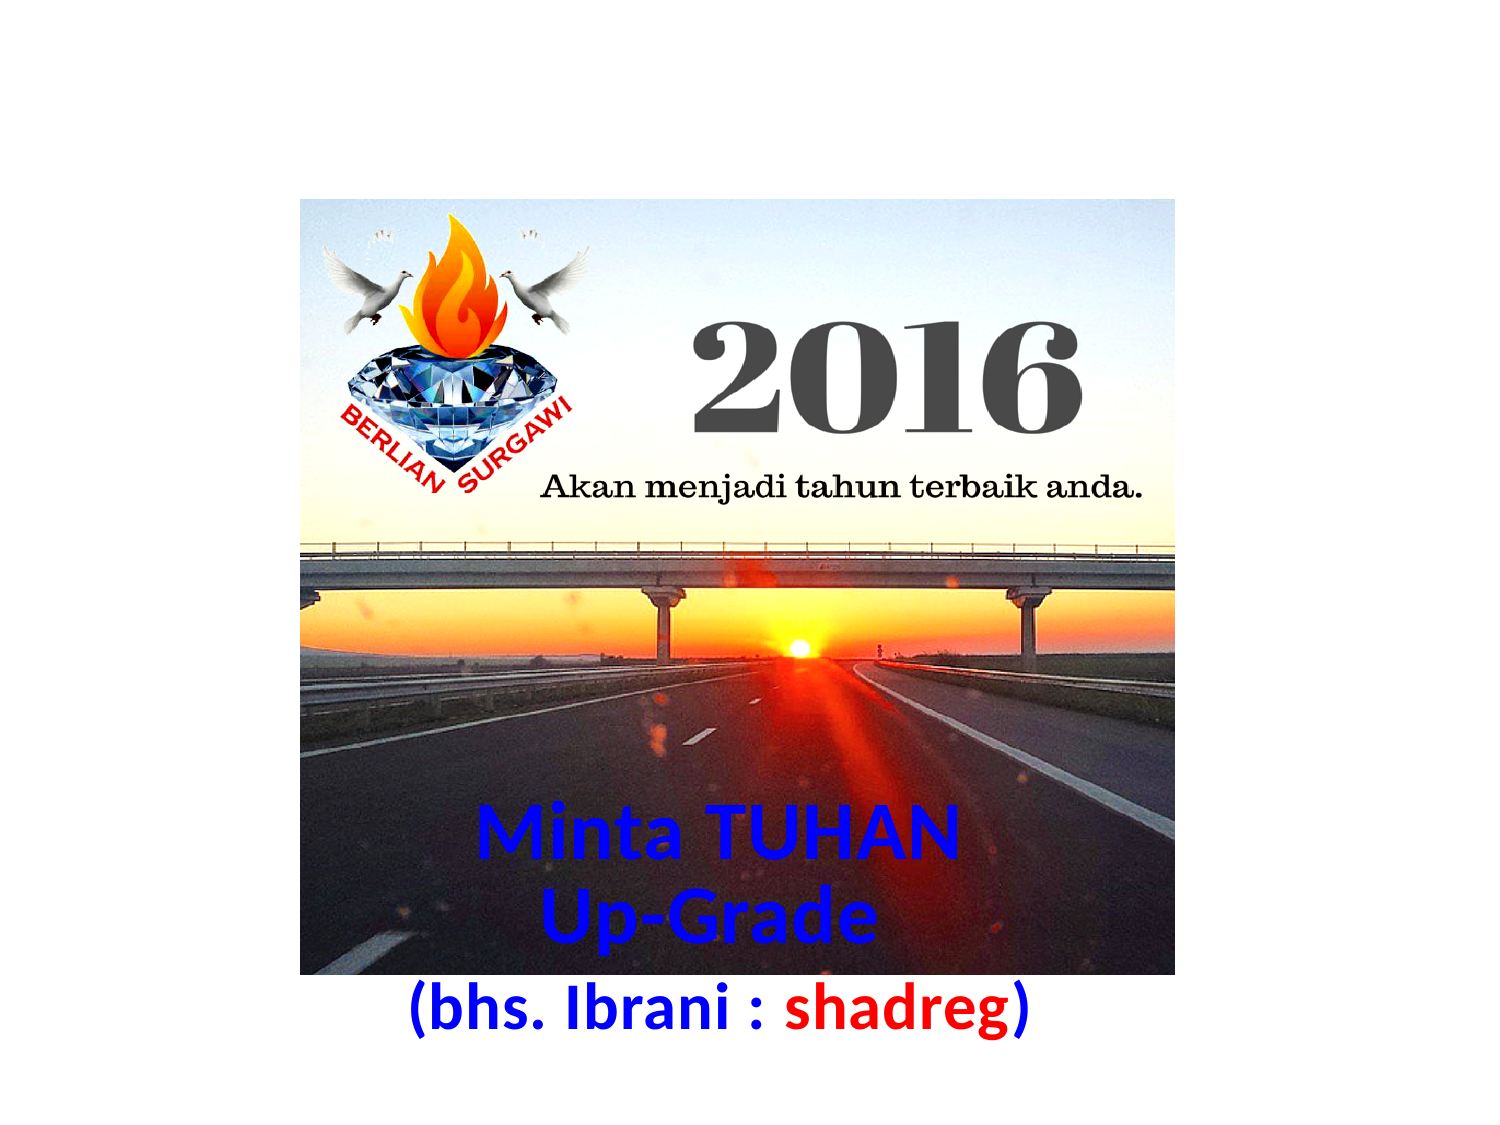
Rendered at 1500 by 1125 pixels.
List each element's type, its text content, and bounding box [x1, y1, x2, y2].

picture [287, 199, 1176, 976]
text_box Minta TUHAN Up-Grade (bhs. Ibrani : shadreg) [392, 984, 1048, 1051]
